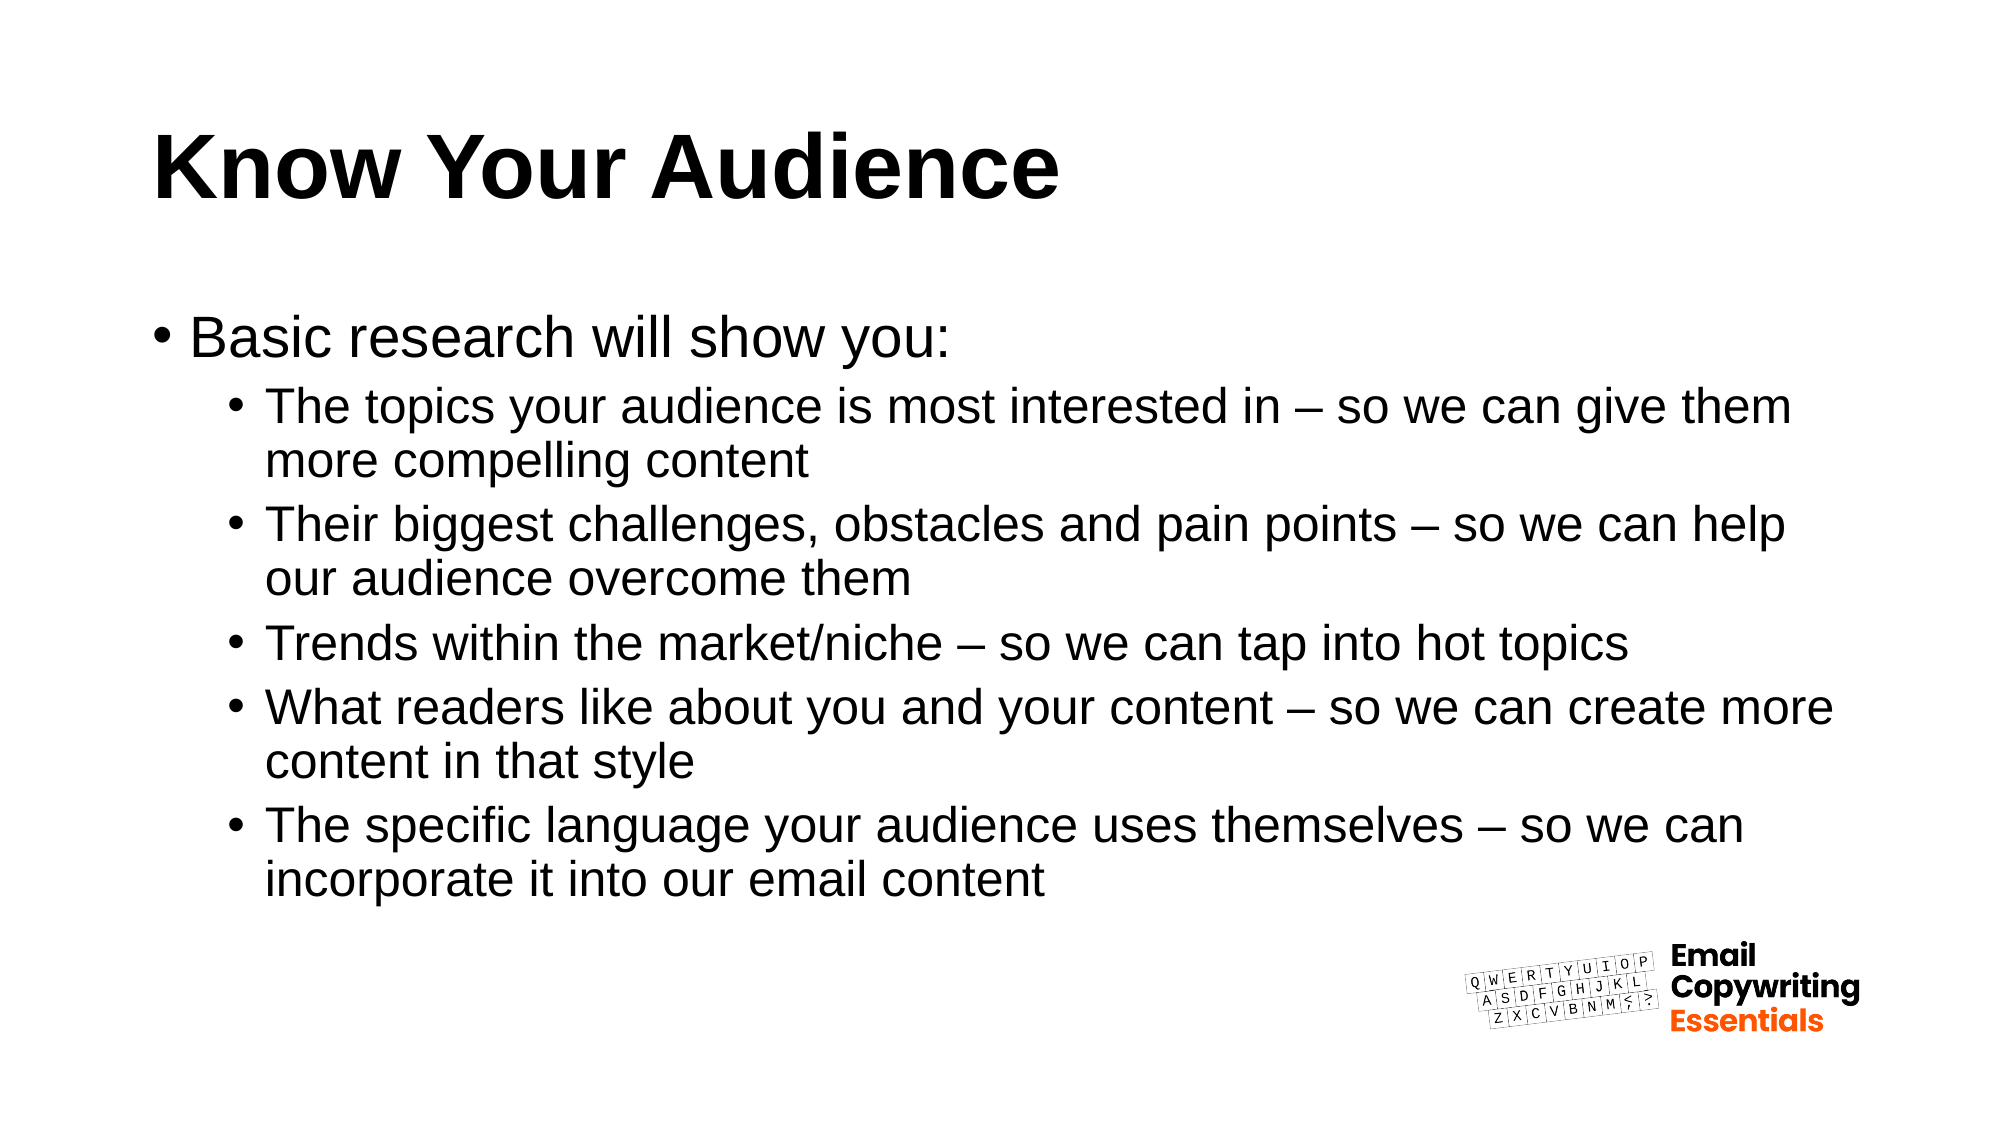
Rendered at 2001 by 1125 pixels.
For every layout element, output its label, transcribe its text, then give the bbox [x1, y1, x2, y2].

list Basic research will show you: The topics your audience is most interested in – so we can give them more compelling content Their biggest challenges, obstacles and pain points – so we can help our audience overcome them Trends within the market/niche – so we can tap into hot topics What readers like about you and your content – so we can create more content in that style The specific language your audience uses themselves – so we can incorporate it into our email content [137, 299, 1863, 1014]
title Know Your Audience [137, 59, 1863, 278]
picture [1462, 1014, 1863, 1066]
